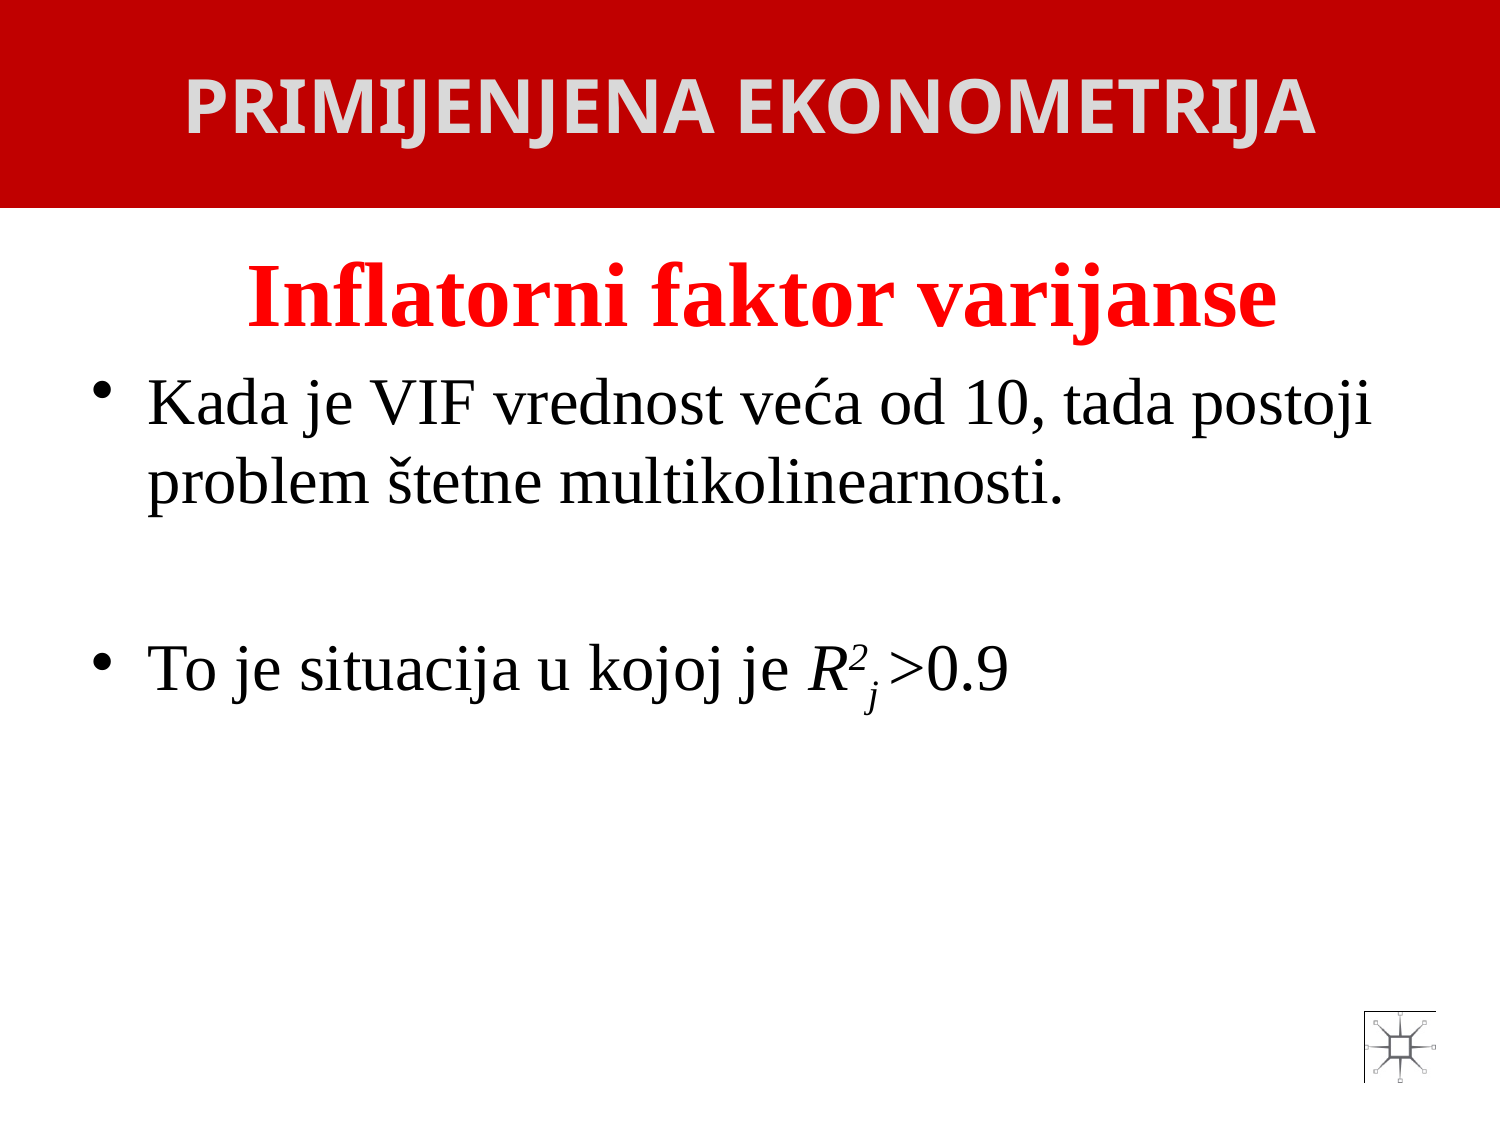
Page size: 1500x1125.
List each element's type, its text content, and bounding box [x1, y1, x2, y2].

list Kada je VIF vrednost veća od 10, tada postoji problem štetne multikolinearnosti. To je situacija u kojoj je R2j >0.9 [76, 349, 1500, 1093]
text_box PRIMIJENJENA EKONOMETRIJA [0, 0, 1500, 208]
title Inflatorni faktor varijanse [88, 231, 1439, 348]
